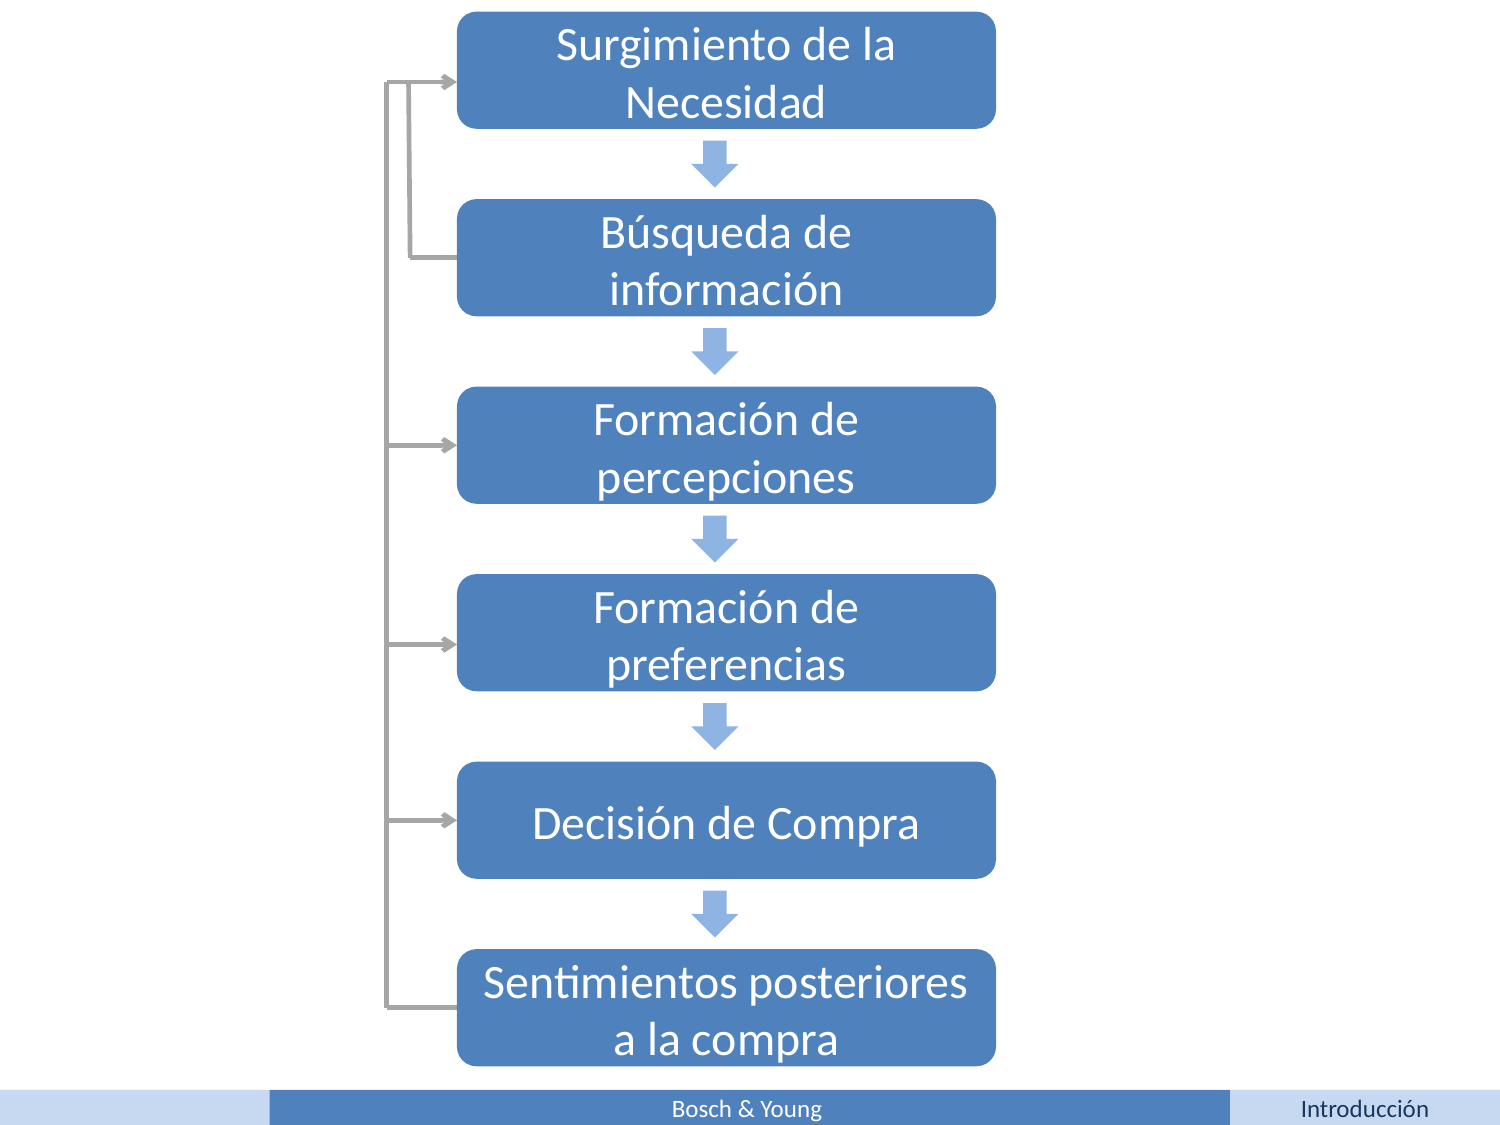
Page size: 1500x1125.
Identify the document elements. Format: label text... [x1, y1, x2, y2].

text_box [0, 1088, 272, 1125]
text_box Bosch & Young [272, 1088, 1228, 1125]
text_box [386, 11, 997, 1067]
text_box Introducción [1228, 1088, 1500, 1125]
